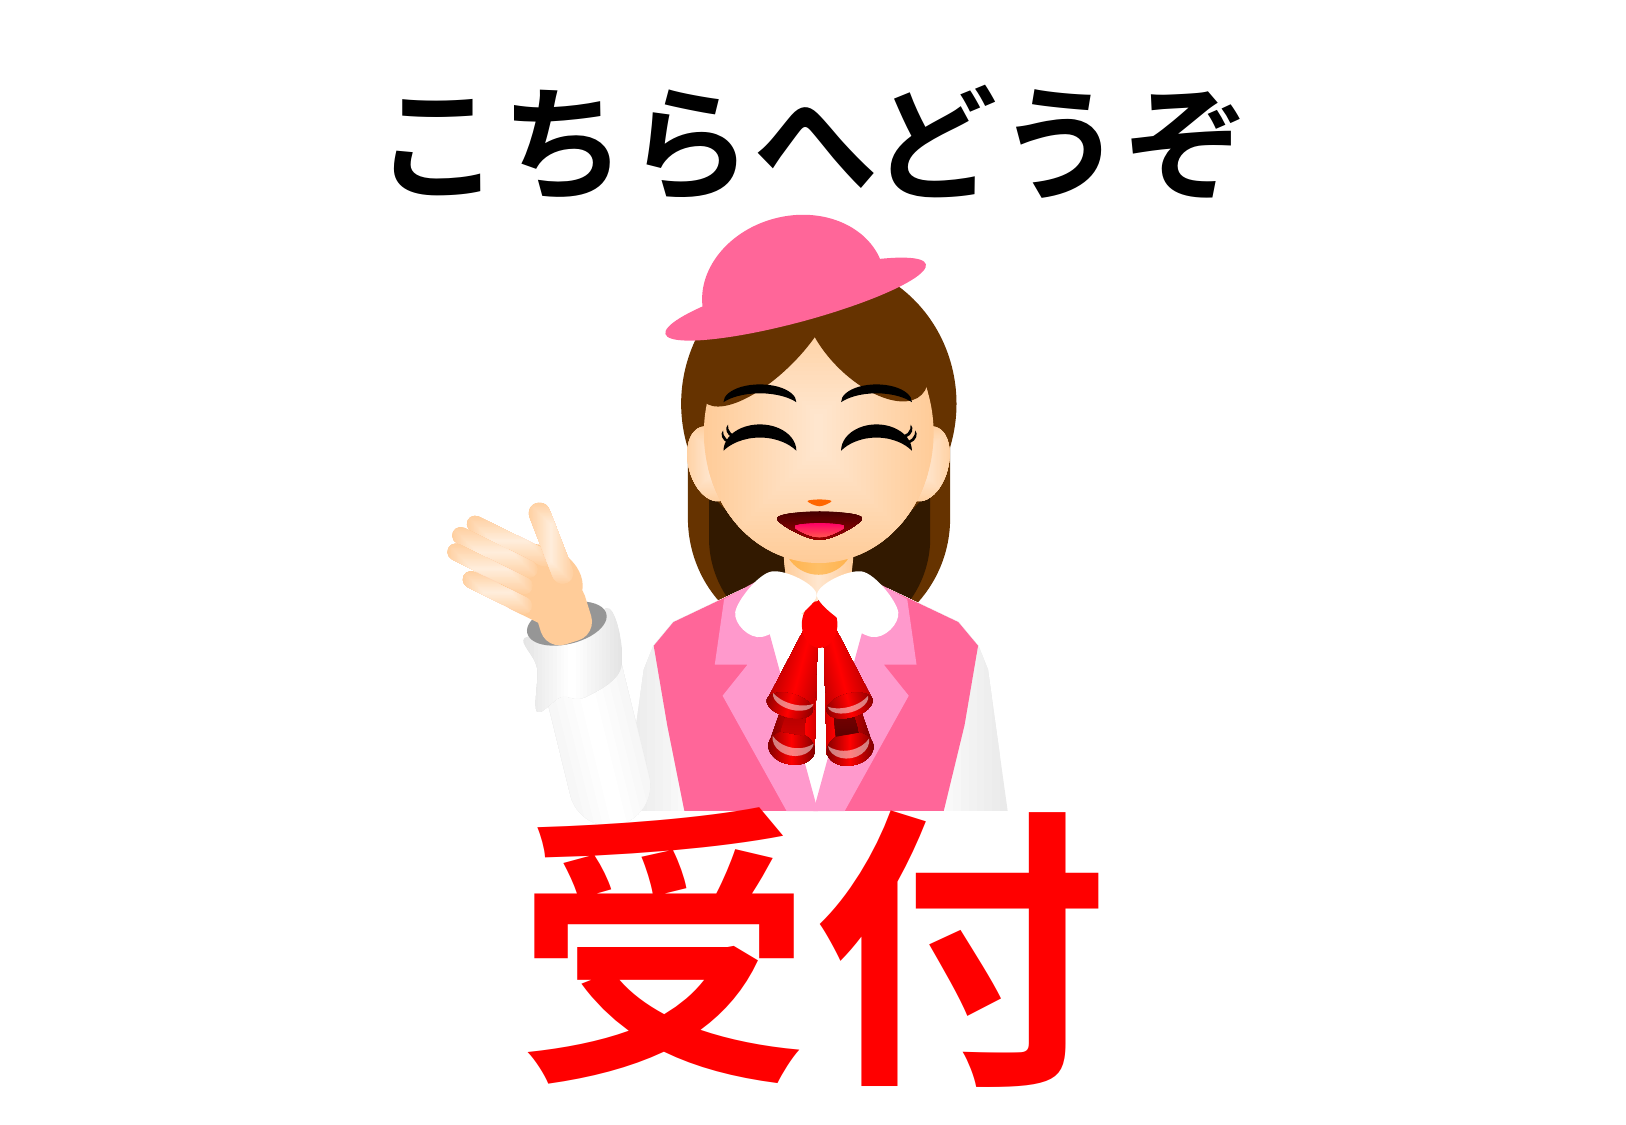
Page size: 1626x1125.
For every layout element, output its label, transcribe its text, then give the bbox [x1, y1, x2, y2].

text_box 受付 [0, 757, 1625, 1125]
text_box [443, 216, 1009, 828]
text_box こちらへどうぞ [0, 58, 1625, 223]
